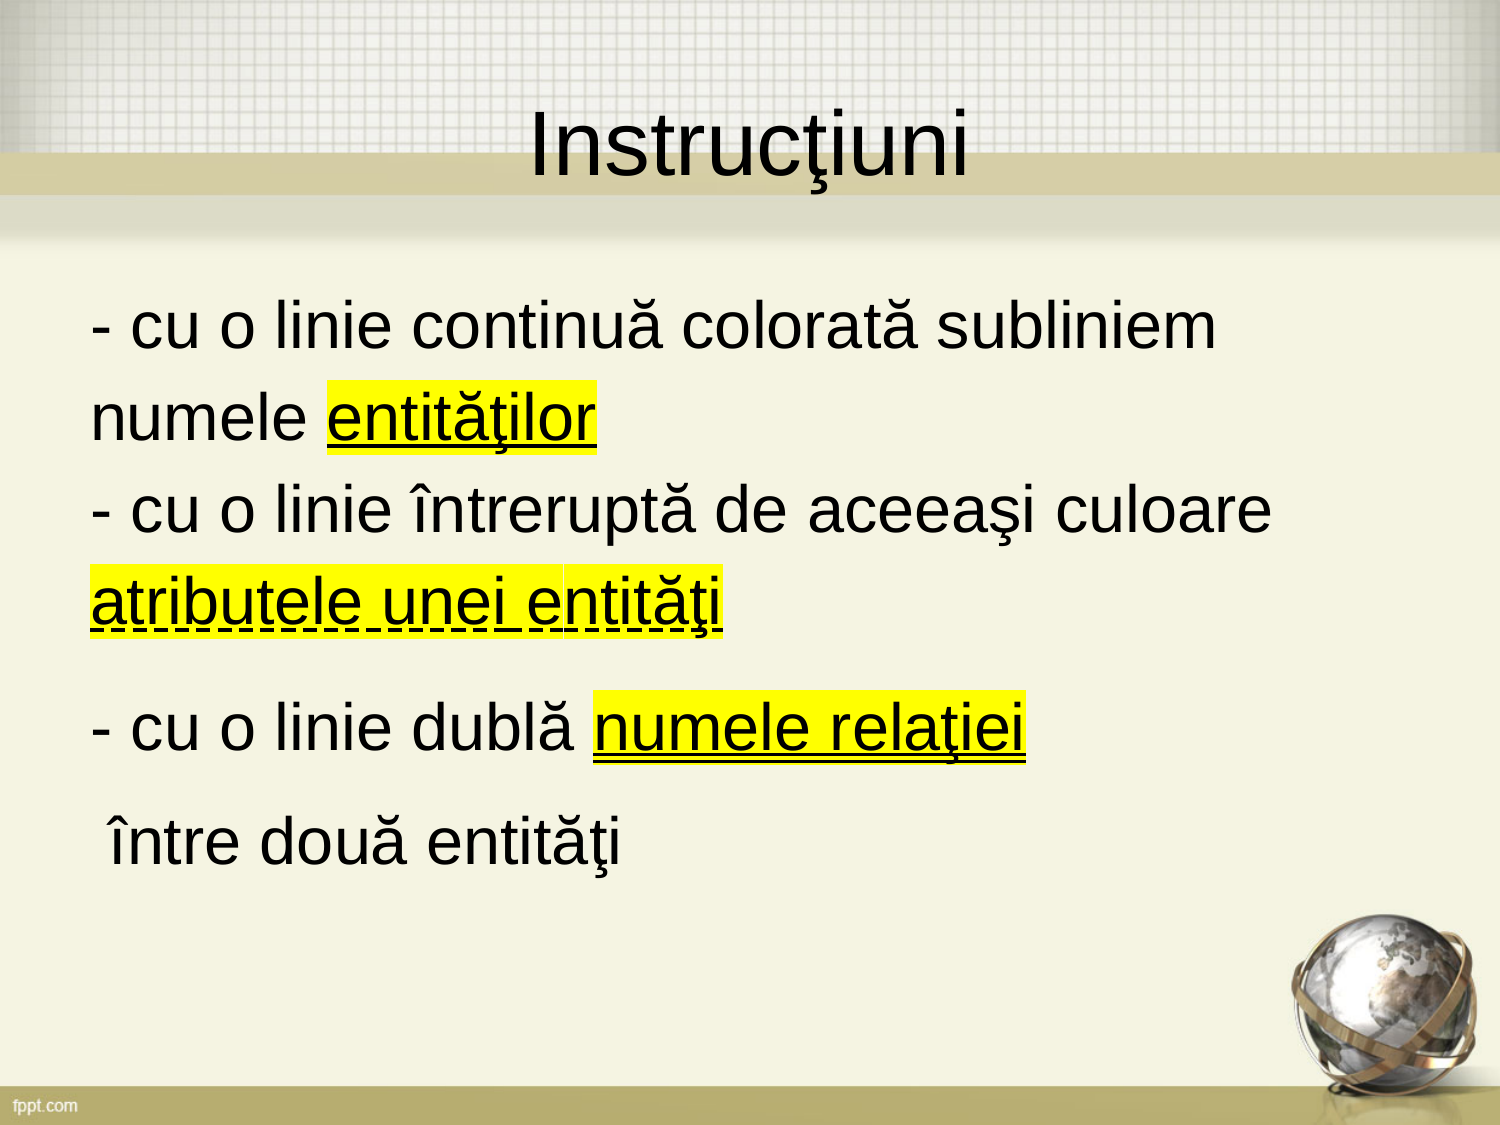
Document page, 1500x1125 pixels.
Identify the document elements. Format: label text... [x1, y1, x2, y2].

picture [0, 0, 1500, 1125]
list - cu o linie continuă colorată subliniem numele entităţilor - cu o linie întreruptă de aceeaşi culoare atributele unei entităţi - cu o linie dublă numele relaţiei între două entităţi [75, 262, 1425, 1005]
title Instrucţiuni [75, 45, 1425, 233]
